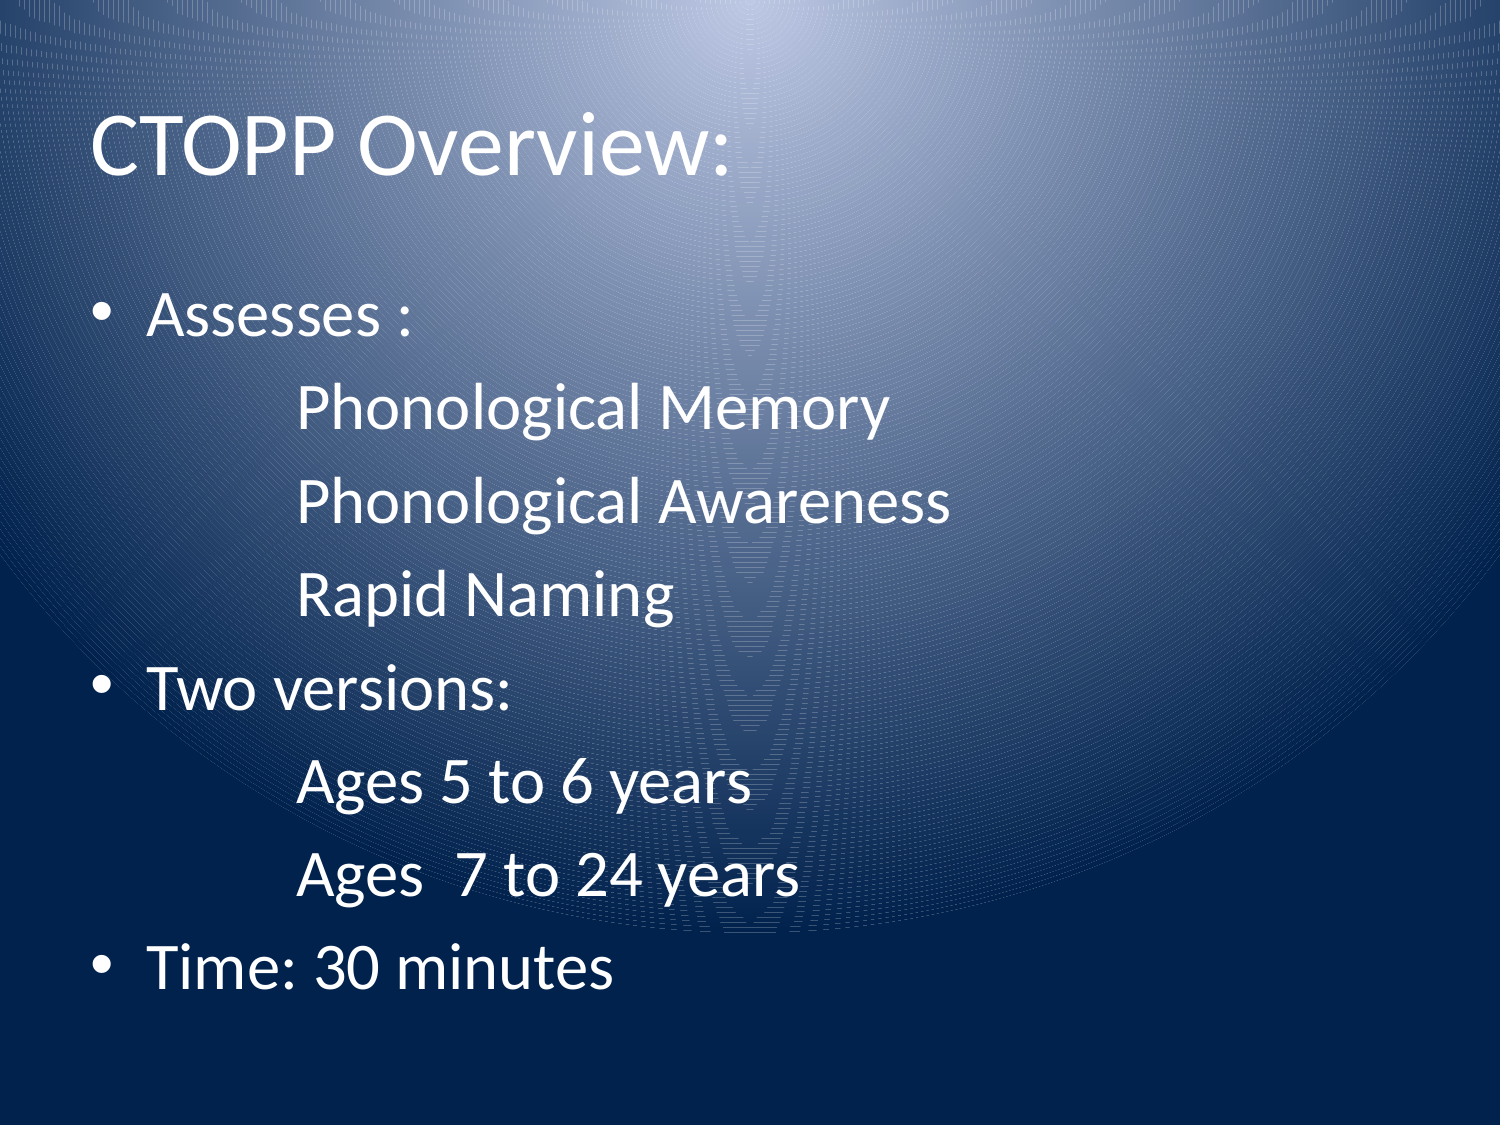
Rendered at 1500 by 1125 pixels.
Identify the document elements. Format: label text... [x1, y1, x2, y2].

title CTOPP Overview: [75, 45, 1425, 233]
list Assesses : Phonological Memory Phonological Awareness Rapid Naming Two versions: Ages 5 to 6 years Ages 7 to 24 years Time: 30 minutes [75, 262, 1425, 1075]
